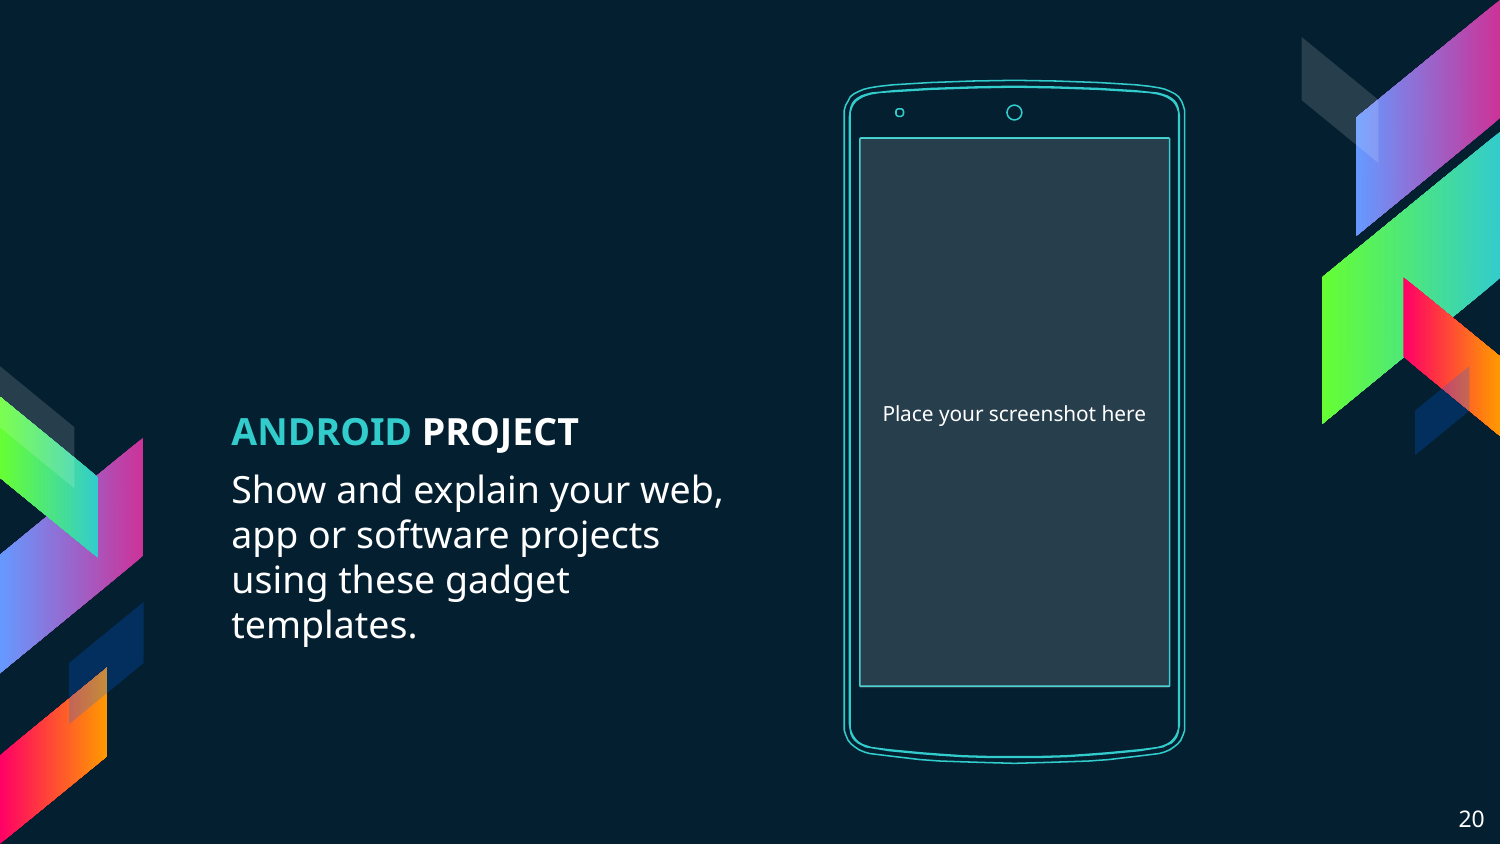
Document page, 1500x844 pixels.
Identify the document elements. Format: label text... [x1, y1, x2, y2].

list ANDROID PROJECT Show and explain your web, app or software projects using these gadget templates. [216, 110, 748, 661]
text_box Place your screenshot here [859, 137, 1170, 689]
text_box [844, 80, 1185, 764]
slide_number ‹#› [1403, 789, 1500, 844]
